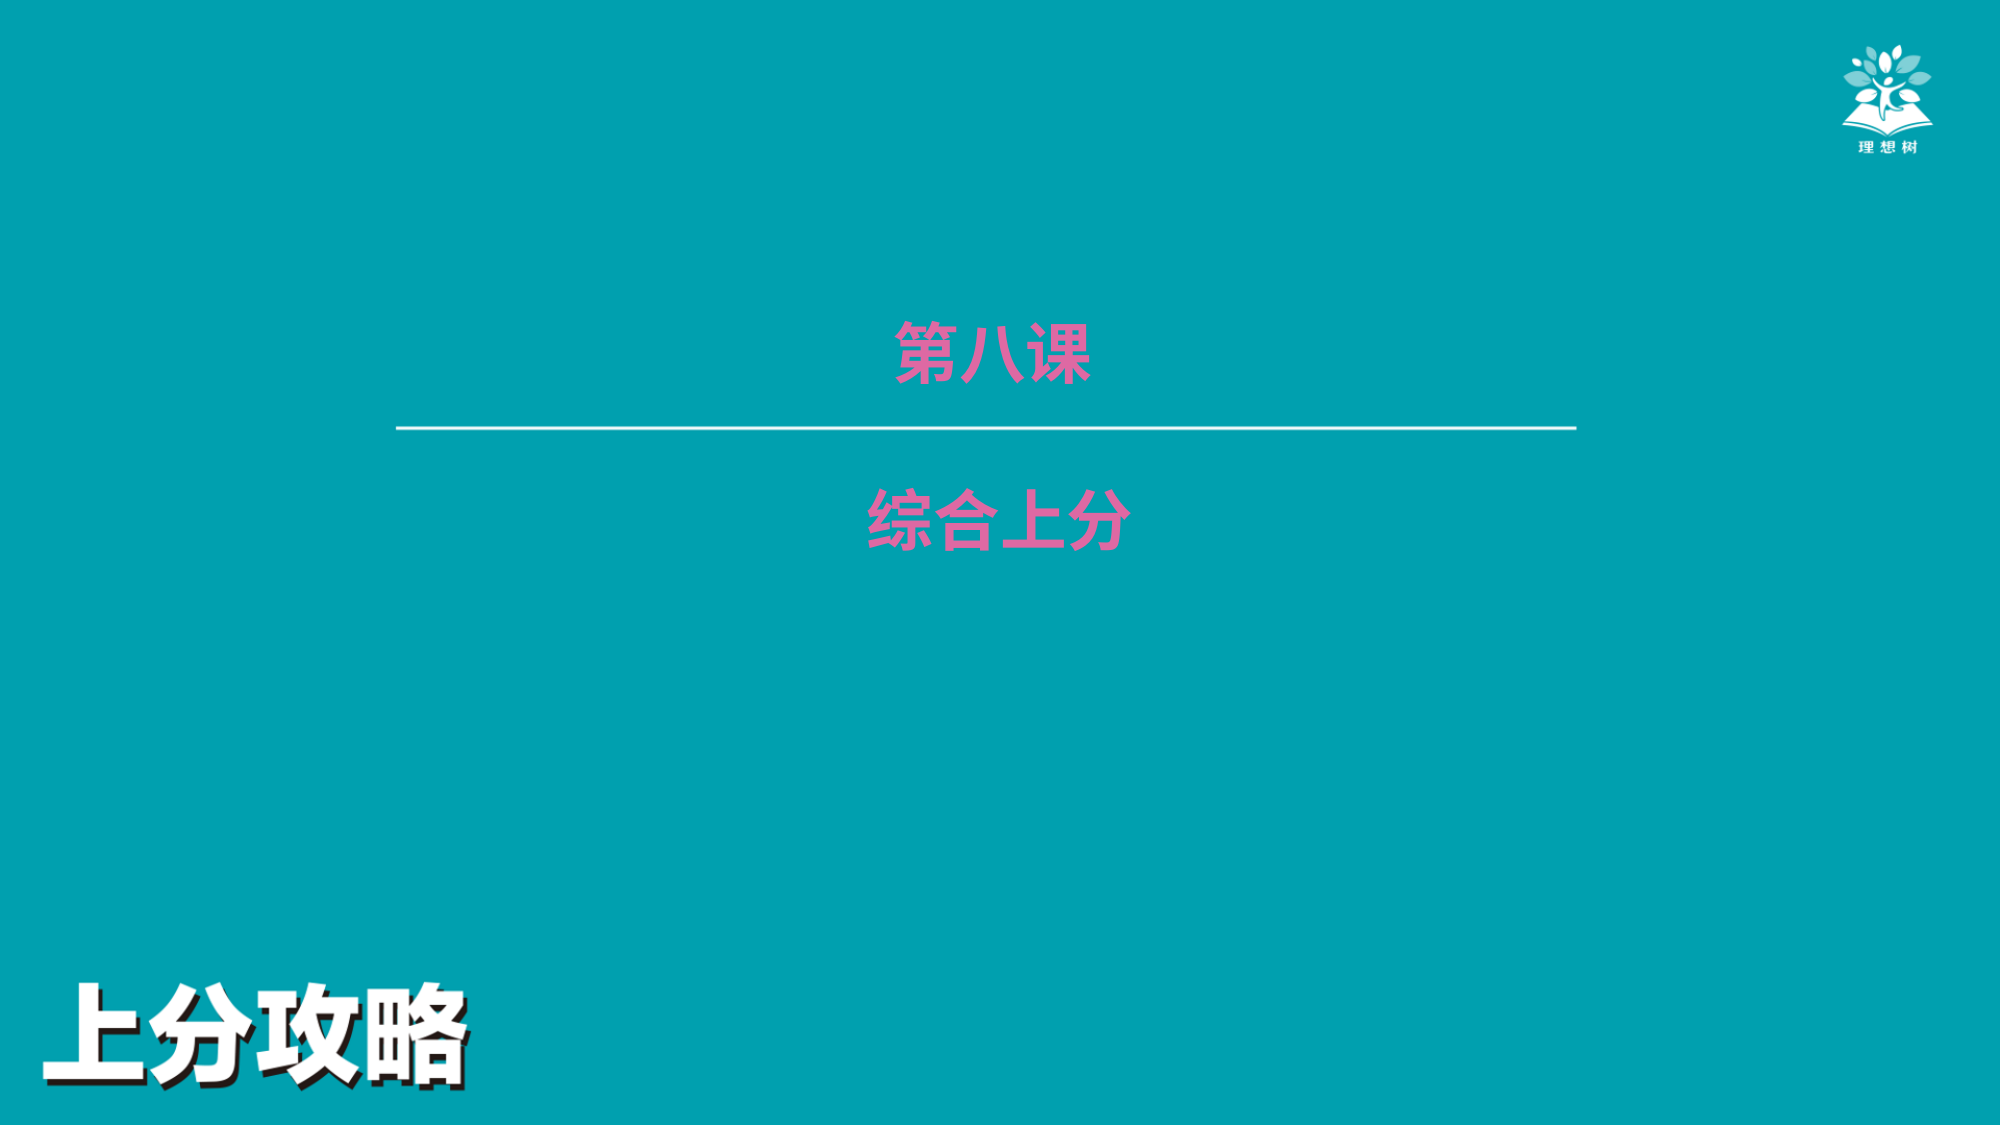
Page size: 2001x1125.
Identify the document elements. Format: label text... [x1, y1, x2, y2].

picture [0, 487, 2000, 1125]
text_box 第八课 综合上分 [0, 380, 2000, 487]
picture [0, 0, 2000, 380]
